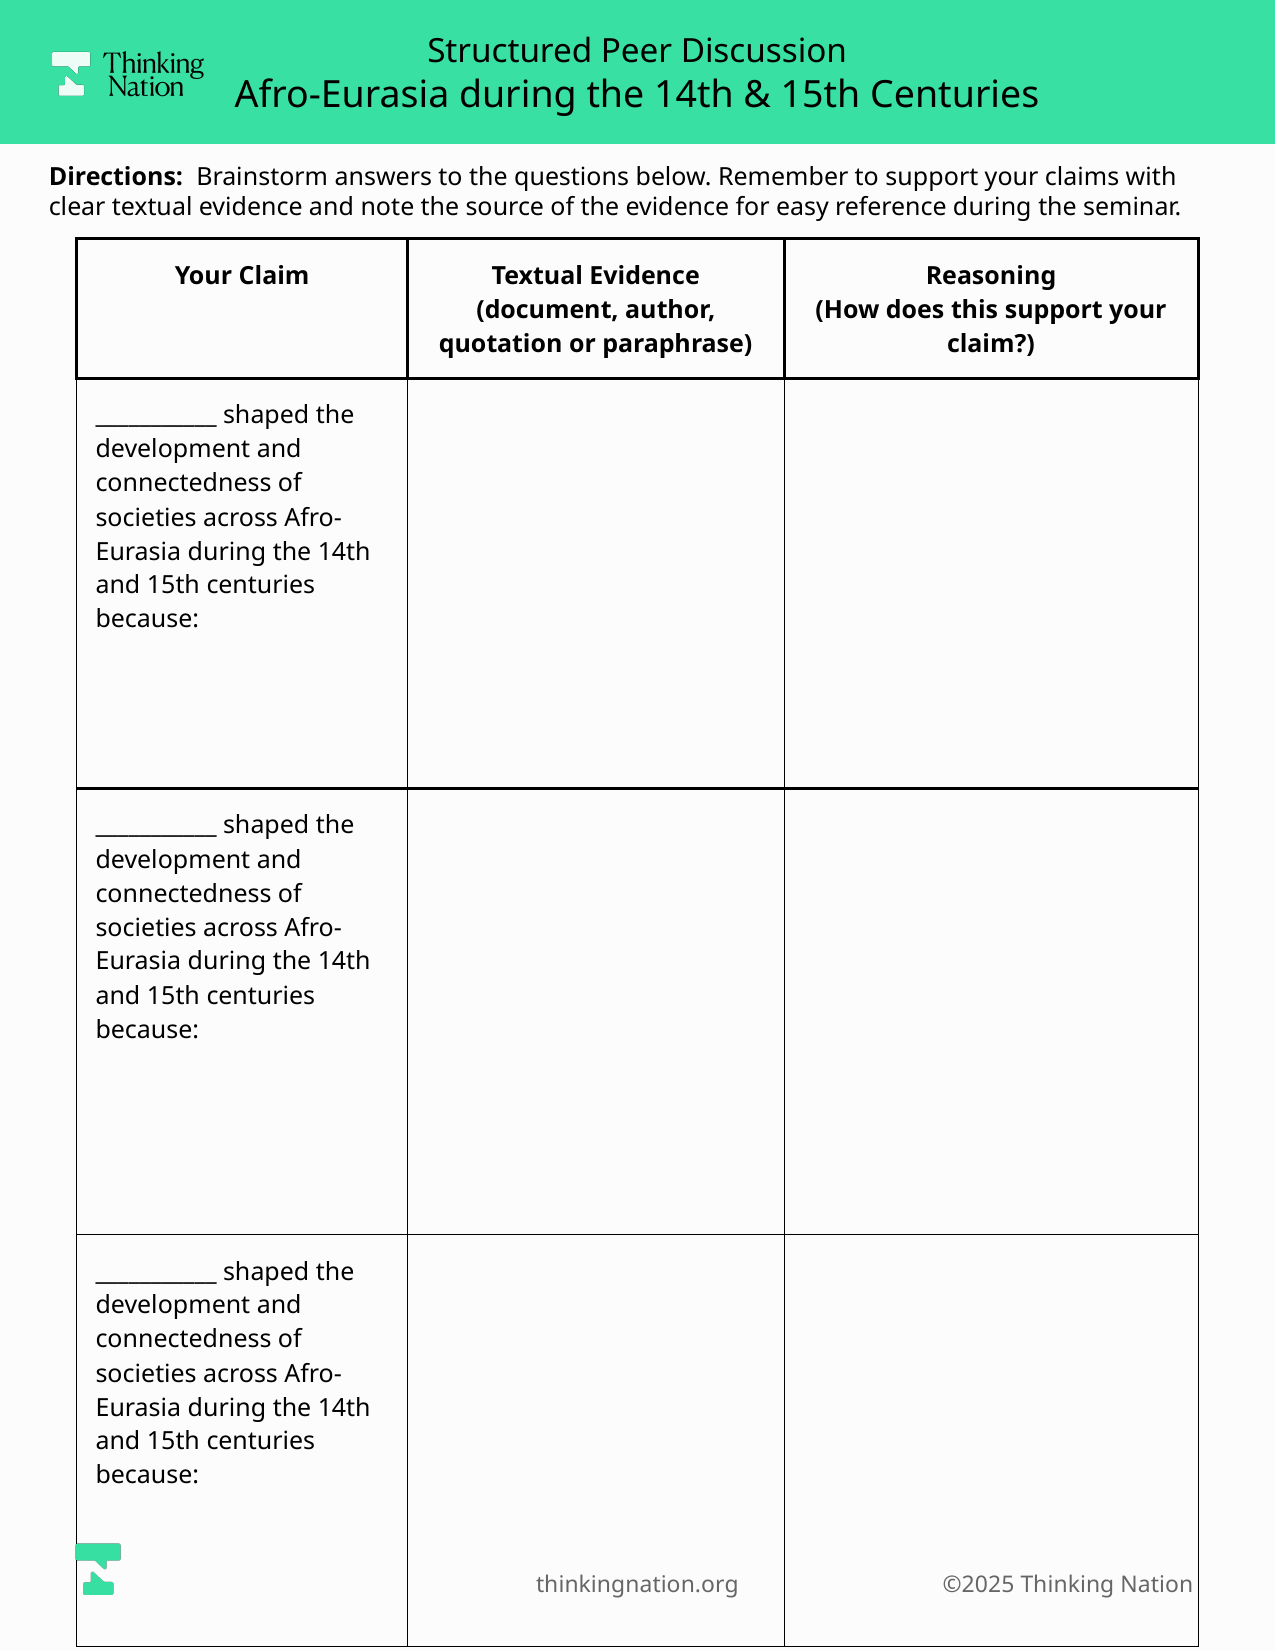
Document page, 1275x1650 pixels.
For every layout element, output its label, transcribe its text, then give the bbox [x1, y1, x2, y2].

table_header Reasoning (How does this support your claim?) [786, 240, 1197, 377]
picture [62, 1533, 134, 1605]
text_box thinkingnation.org [486, 1553, 789, 1605]
table_cell [408, 1235, 784, 1646]
table_cell ___________ shaped the development and connectedness of societies across Afro-Eurasia during the 14th and 15th centuries because: [77, 380, 407, 787]
table_cell ___________ shaped the development and connectedness of societies across Afro-Eurasia during the 14th and 15th centuries because: [77, 1235, 407, 1646]
table_cell [408, 790, 784, 1234]
text_box ©2025 Thinking Nation [907, 1553, 1210, 1605]
table_cell ___________ shaped the development and connectedness of societies across Afro-Eurasia during the 14th and 15th centuries because: [77, 790, 407, 1234]
text_box Directions: Brainstorm answers to the questions below. Remember to support your claims with clear textual evidence and note the source of the evidence for easy reference during the seminar. [31, 143, 1243, 238]
table_header Textual Evidence (document, author, quotation or paraphrase) [409, 240, 783, 377]
picture [35, 37, 210, 110]
table_cell [785, 790, 1198, 1234]
table_cell [785, 1235, 1198, 1646]
table_header Your Claim [78, 240, 406, 377]
table_cell [408, 380, 784, 787]
text_box Structured Peer Discussion Afro-Eurasia during the 14th & 15th Centuries [0, 0, 1275, 144]
table_cell [785, 380, 1198, 787]
